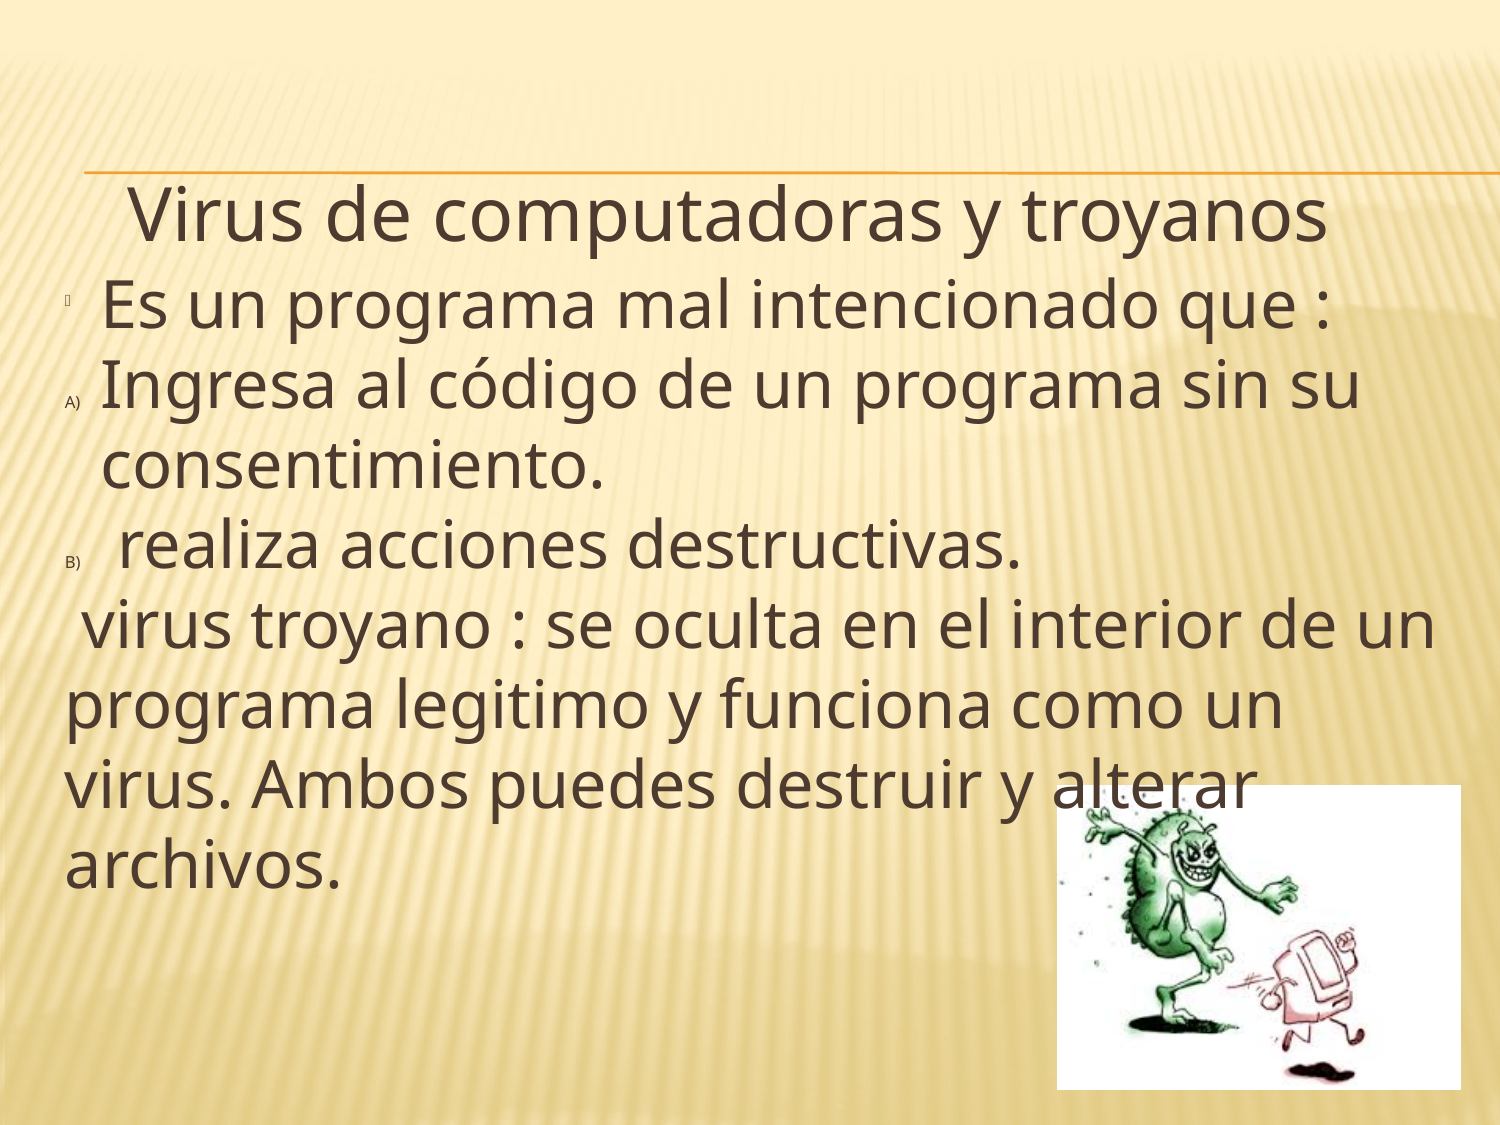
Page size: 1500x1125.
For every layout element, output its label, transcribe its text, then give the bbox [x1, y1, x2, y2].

picture [0, 0, 1500, 1125]
text_box Es un programa mal intencionado que : Ingresa al código de un programa sin su consentimiento. realiza acciones destructivas. virus troyano : se oculta en el interior de un programa legitimo y funciona como un virus. Ambos puedes destruir y alterar archivos. [49, 254, 1475, 998]
text_box Virus de computadoras y troyanos [113, 125, 1386, 254]
